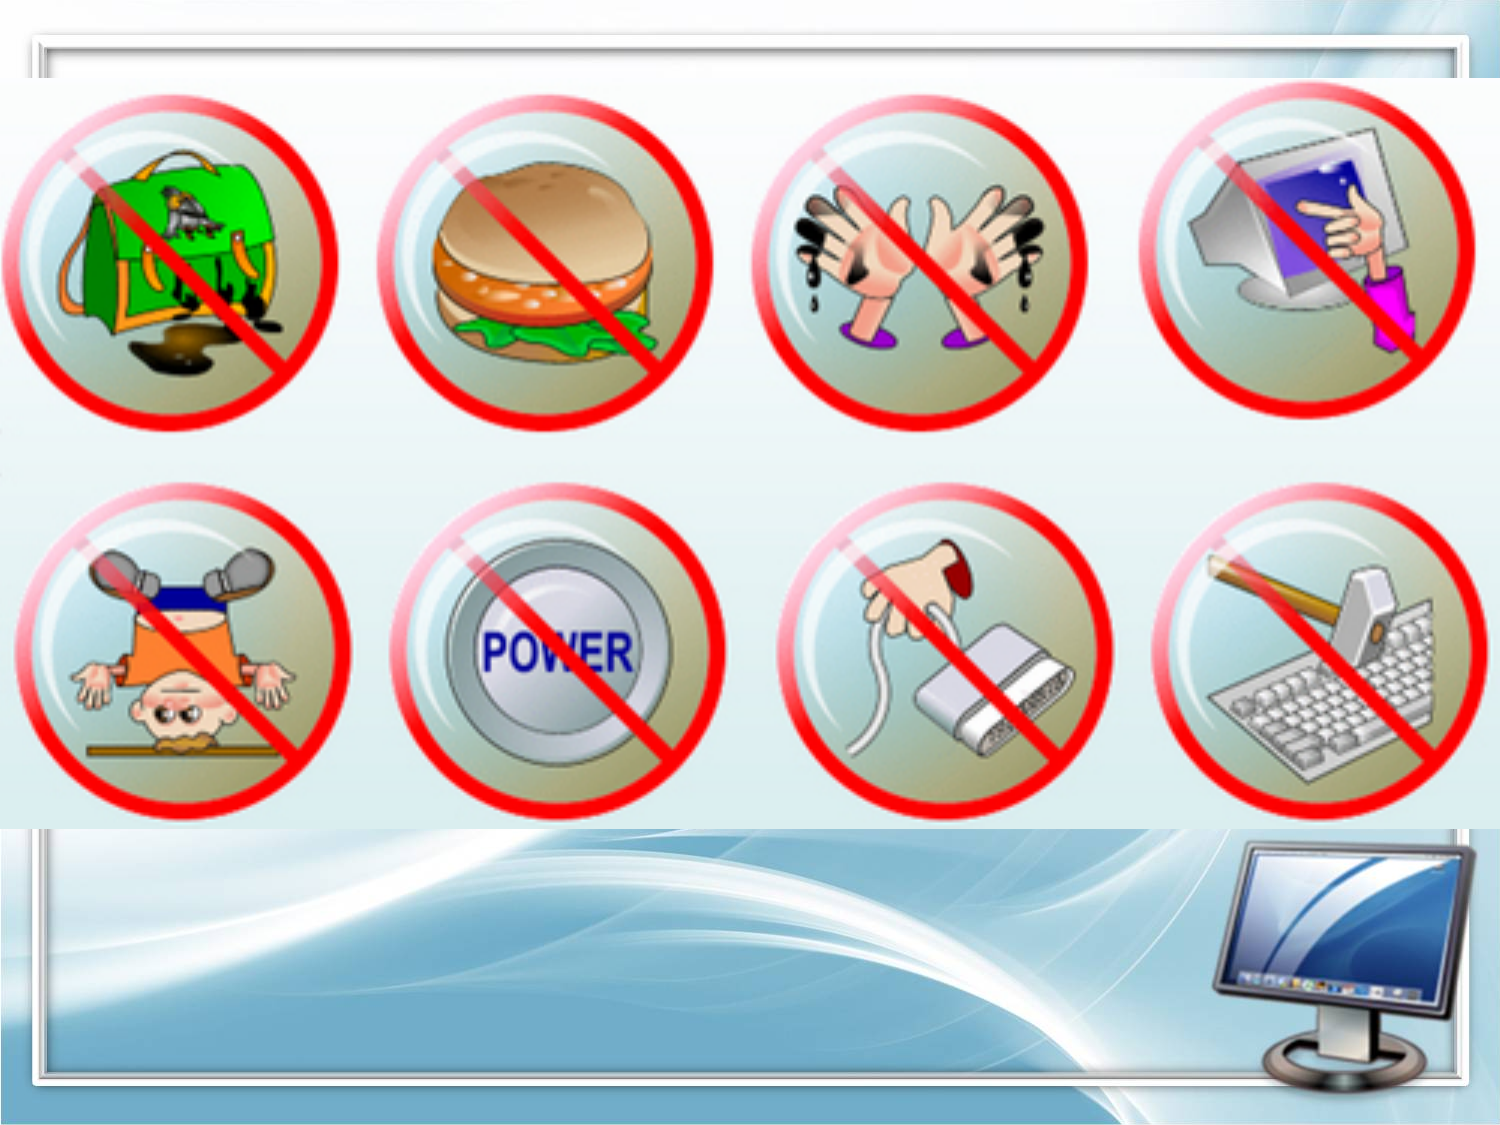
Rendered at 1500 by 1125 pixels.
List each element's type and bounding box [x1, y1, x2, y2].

picture [0, 0, 1500, 78]
list [0, 78, 1500, 830]
picture [0, 830, 1500, 1125]
